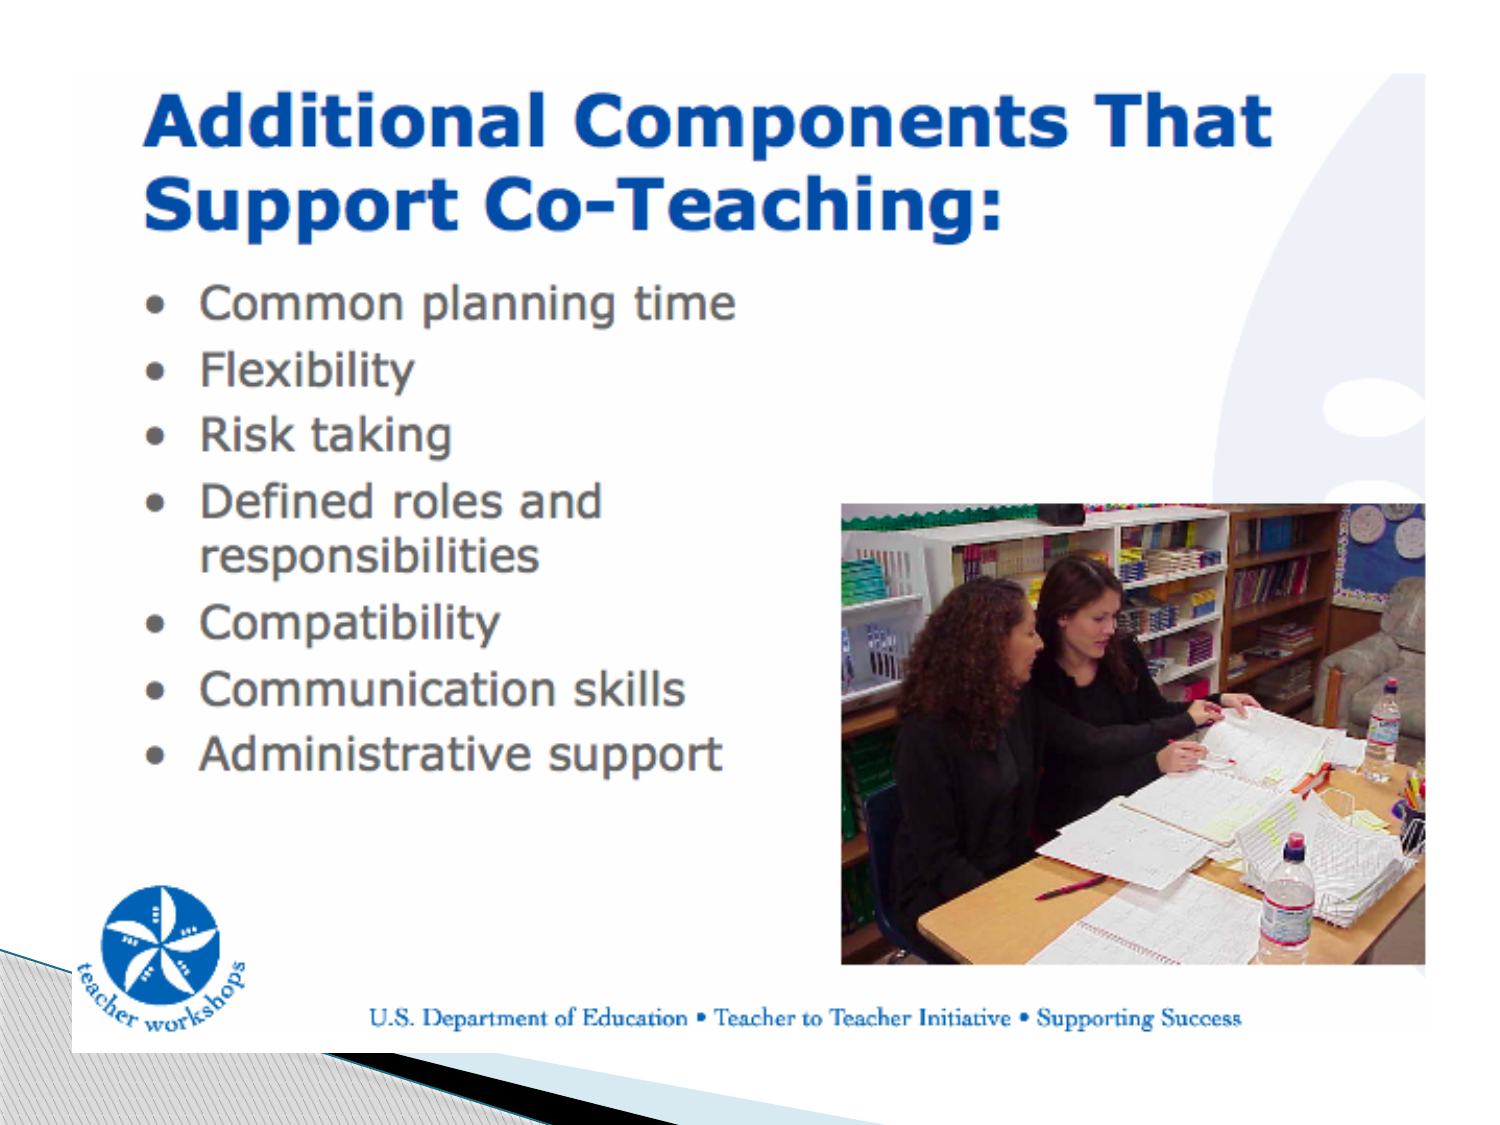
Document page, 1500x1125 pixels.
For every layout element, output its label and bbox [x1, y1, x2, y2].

picture [72, 72, 1428, 1053]
